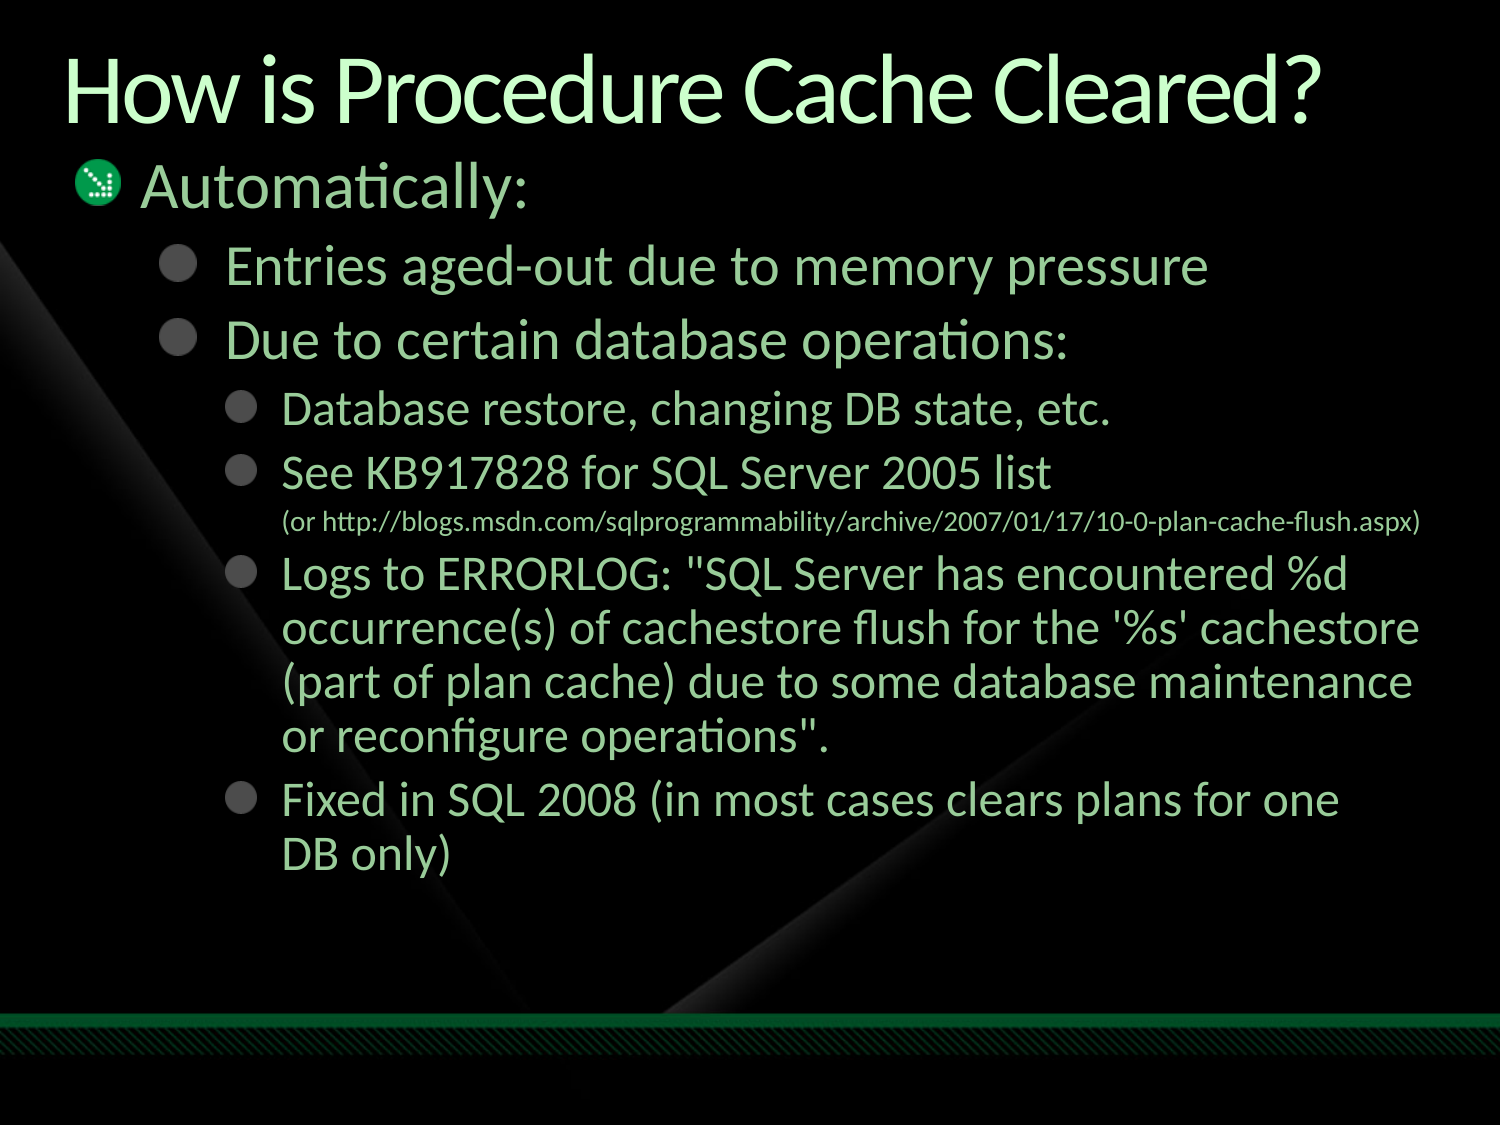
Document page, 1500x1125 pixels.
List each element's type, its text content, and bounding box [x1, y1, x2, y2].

title How is Procedure Cache Cleared? [62, 37, 1438, 147]
list Automatically: Entries aged-out due to memory pressure Due to certain database operations: Database restore, changing DB state, etc. See KB917828 for SQL Server 2005 list (or http://blogs.msdn.com/sqlprogrammability/archive/2007/01/17/10-0-plan-cache-flush.aspx) Logs to ERRORLOG: "SQL Server has encountered %d occurrence(s) of cachestore flush for the '%s' cachestore (part of plan cache) due to some database maintenance or reconfigure operations". Fixed in SQL 2008 (in most cases clears plans for one DB only) [75, 151, 1425, 988]
picture [0, 0, 1500, 1125]
